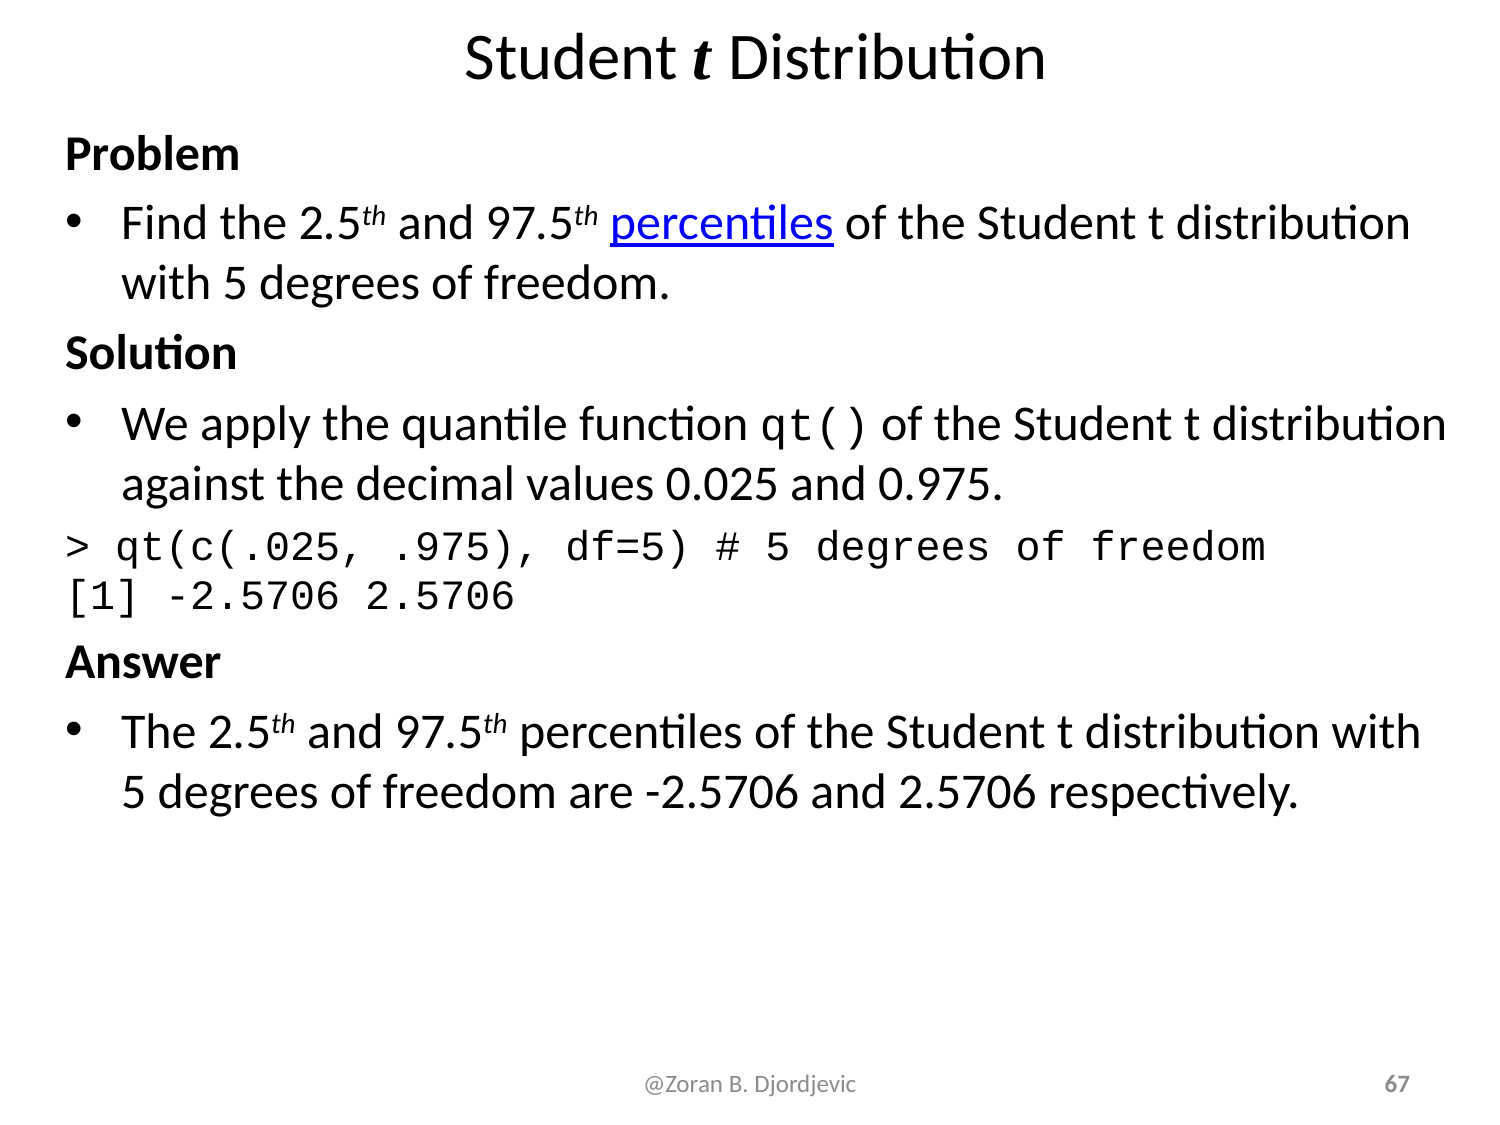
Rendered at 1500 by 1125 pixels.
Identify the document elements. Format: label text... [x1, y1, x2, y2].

slide_number 67 [1074, 1062, 1425, 1103]
title Student t Distribution [50, 2, 1463, 103]
list Problem Find the 2.5th and 97.5th percentiles of the Student t distribution with 5 degrees of freedom. Solution We apply the quantile function qt() of the Student t distribution against the decimal values 0.025 and 0.975. > qt(c(.025, .975), df=5) # 5 degrees of freedom [1] -2.5706 2.5706 Answer The 2.5th and 97.5th percentiles of the Student t distribution with 5 degrees of freedom are -2.5706 and 2.5706 respectively. [50, 112, 1463, 1050]
footer @Zoran B. Djordjevic [512, 1062, 988, 1103]
